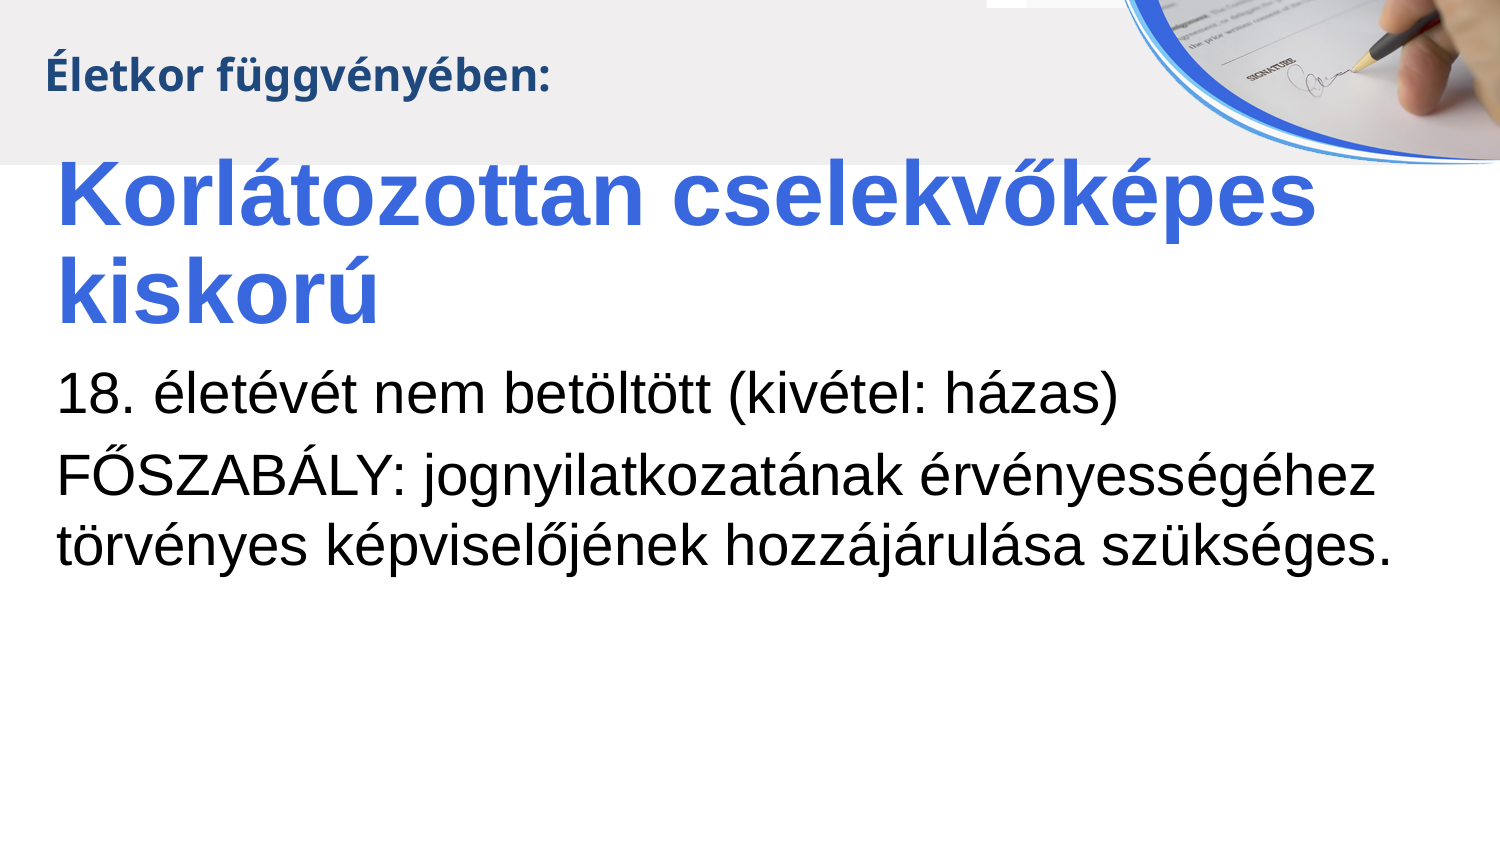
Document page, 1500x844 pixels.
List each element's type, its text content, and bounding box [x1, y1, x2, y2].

list Életkor függvényében: [29, 13, 1500, 109]
picture [0, 0, 1500, 844]
list Korlátozottan cselekvőképes kiskorú 18. életévét nem betöltött (kivétel: házas) FŐSZABÁLY: jognyilatkozatának érvényességéhez törvényes képviselőjének hozzájárulása szükséges. [41, 138, 1412, 812]
